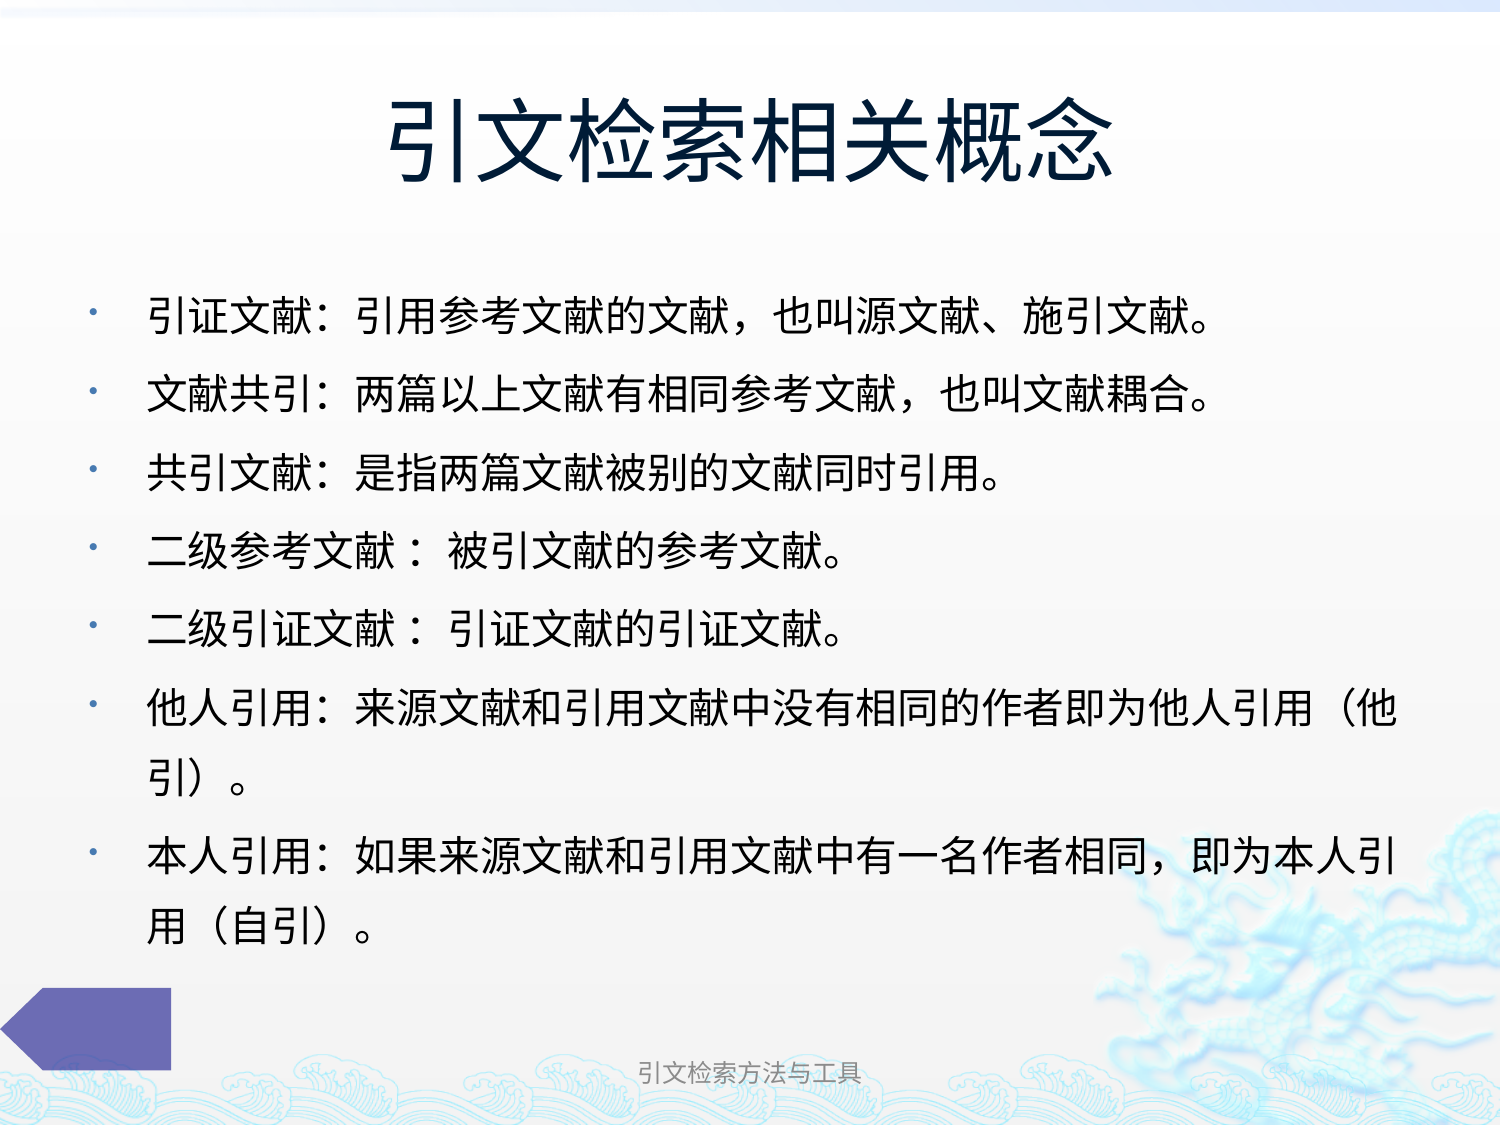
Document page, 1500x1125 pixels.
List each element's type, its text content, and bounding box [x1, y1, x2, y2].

title 引文检索相关概念 [75, 45, 1425, 233]
list 引证文献：引用参考文献的文献，也叫源文献、施引文献。 文献共引：两篇以上文献有相同参考文献，也叫文献耦合。 共引文献：是指两篇文献被别的文献同时引用。 二级参考文献 ：被引文献的参考文献。 二级引证文献 ：引证文献的引证文献。 他人引用：来源文献和引用文献中没有相同的作者即为他人引用（他引）。 本人引用：如果来源文献和引用文献中有一名作者相同，即为本人引用（自引）。 [75, 262, 1425, 1005]
text_box [0, 987, 172, 1071]
footer 引文检索方法与工具 [512, 1042, 988, 1103]
